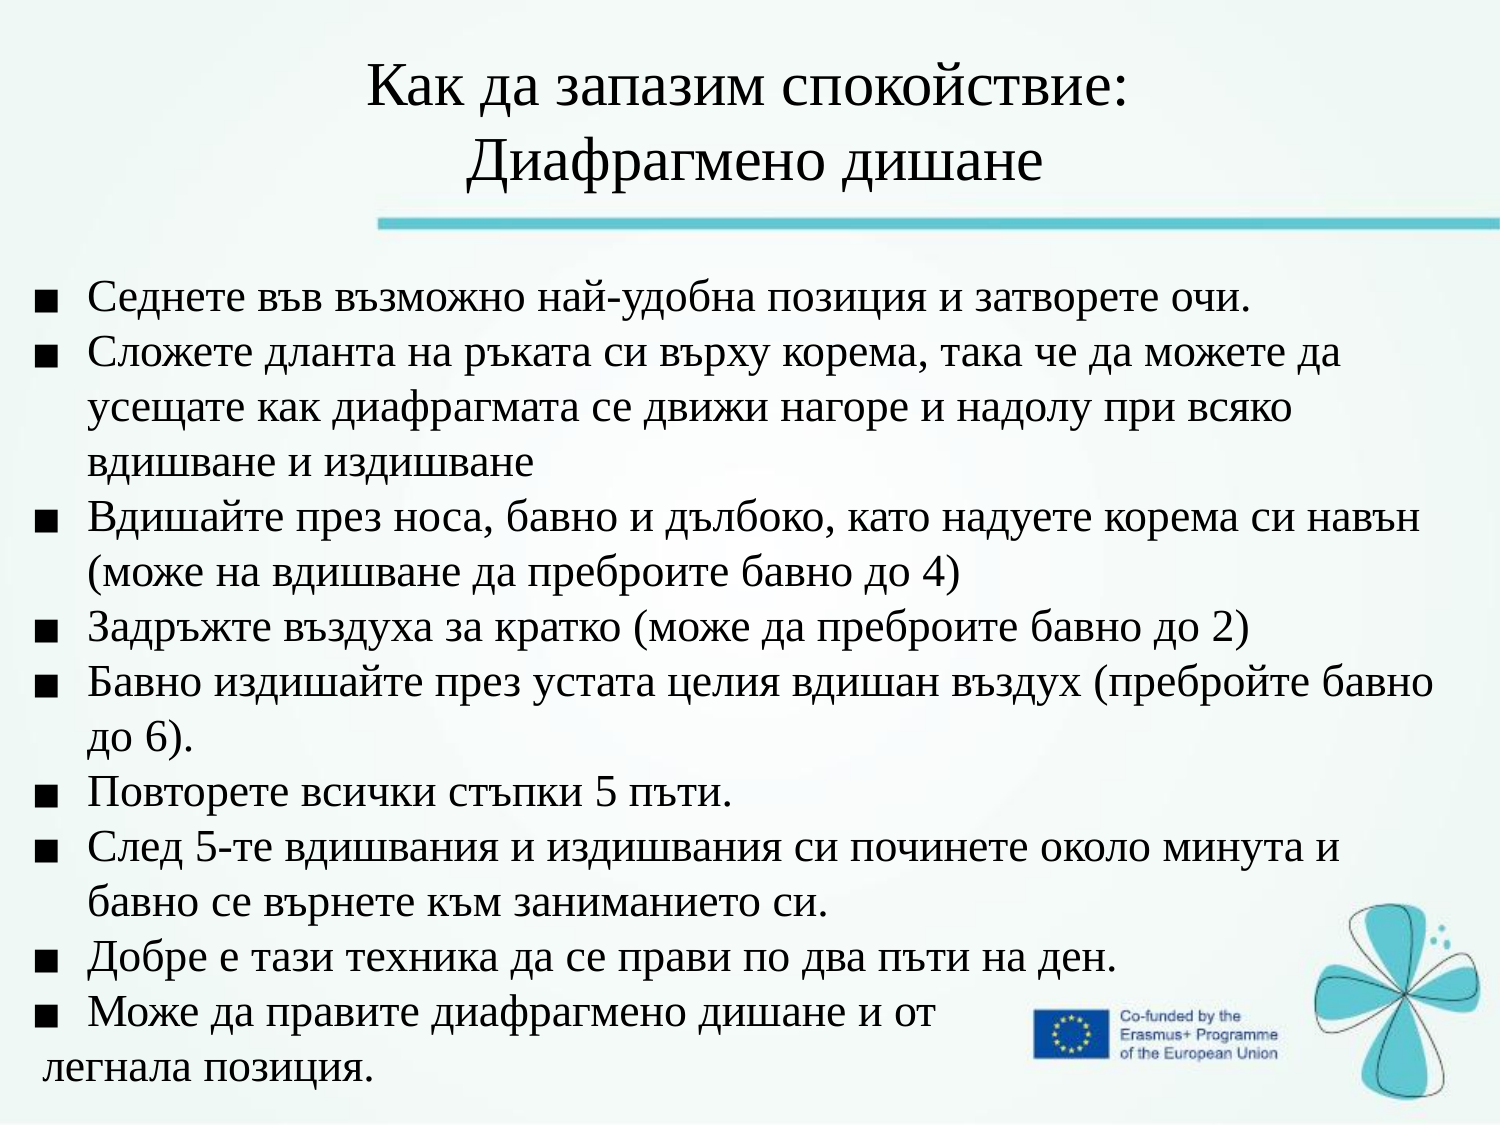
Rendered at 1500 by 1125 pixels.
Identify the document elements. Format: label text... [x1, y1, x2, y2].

text_box Как да запазим спокойствие: Диафрагмено дишане [154, 35, 1358, 201]
text_box Седнете във възможно най-удобна позиция и затворете очи. Сложете дланта на ръката си върху корема, така че да можете да усещате как диафрагмата се движи нагоре и надолу при всяко вдишване и издишване Вдишайте през носа, бавно и дълбоко, като надуете корема си навън (може на вдишване да преброите бавно до 4) Задръжте въздуха за кратко (може да преброите бавно до 2) Бавно издишайте през устата целия вдишан въздух (пребройте бавно до 6). Повторете всички стъпки 5 пъти. След 5-те вдишвания и издишвания си починете около минута и бавно се върнете към заниманието си. Добре е тази техника да се прави по два пъти на ден. Може да правите диафрагмено дишане и от легнала позиция. [15, 258, 1455, 1098]
picture [0, 0, 1500, 1125]
